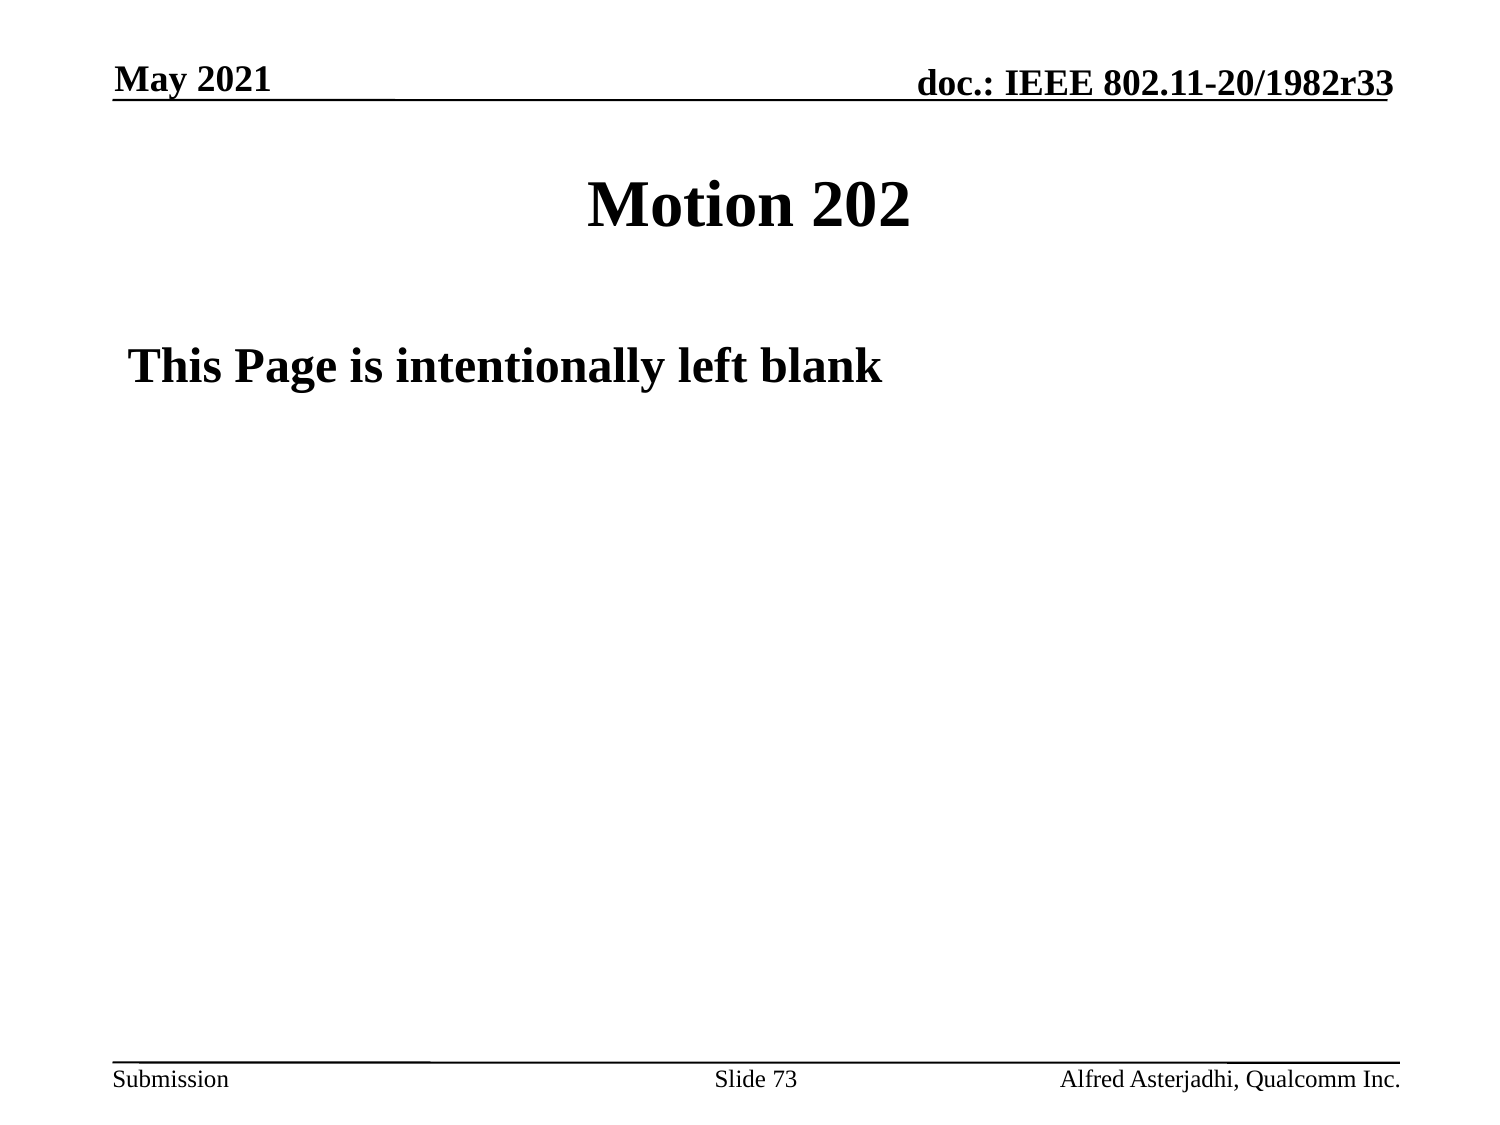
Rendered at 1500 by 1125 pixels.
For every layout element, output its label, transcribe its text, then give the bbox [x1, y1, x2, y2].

title Motion 202 [112, 112, 1388, 288]
list This Page is intentionally left blank [112, 324, 1388, 1000]
slide_number Slide 73 [712, 1061, 800, 1123]
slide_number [114, 54, 423, 100]
footer Alfred Asterjadhi, Qualcomm Inc. [878, 1061, 1402, 1093]
